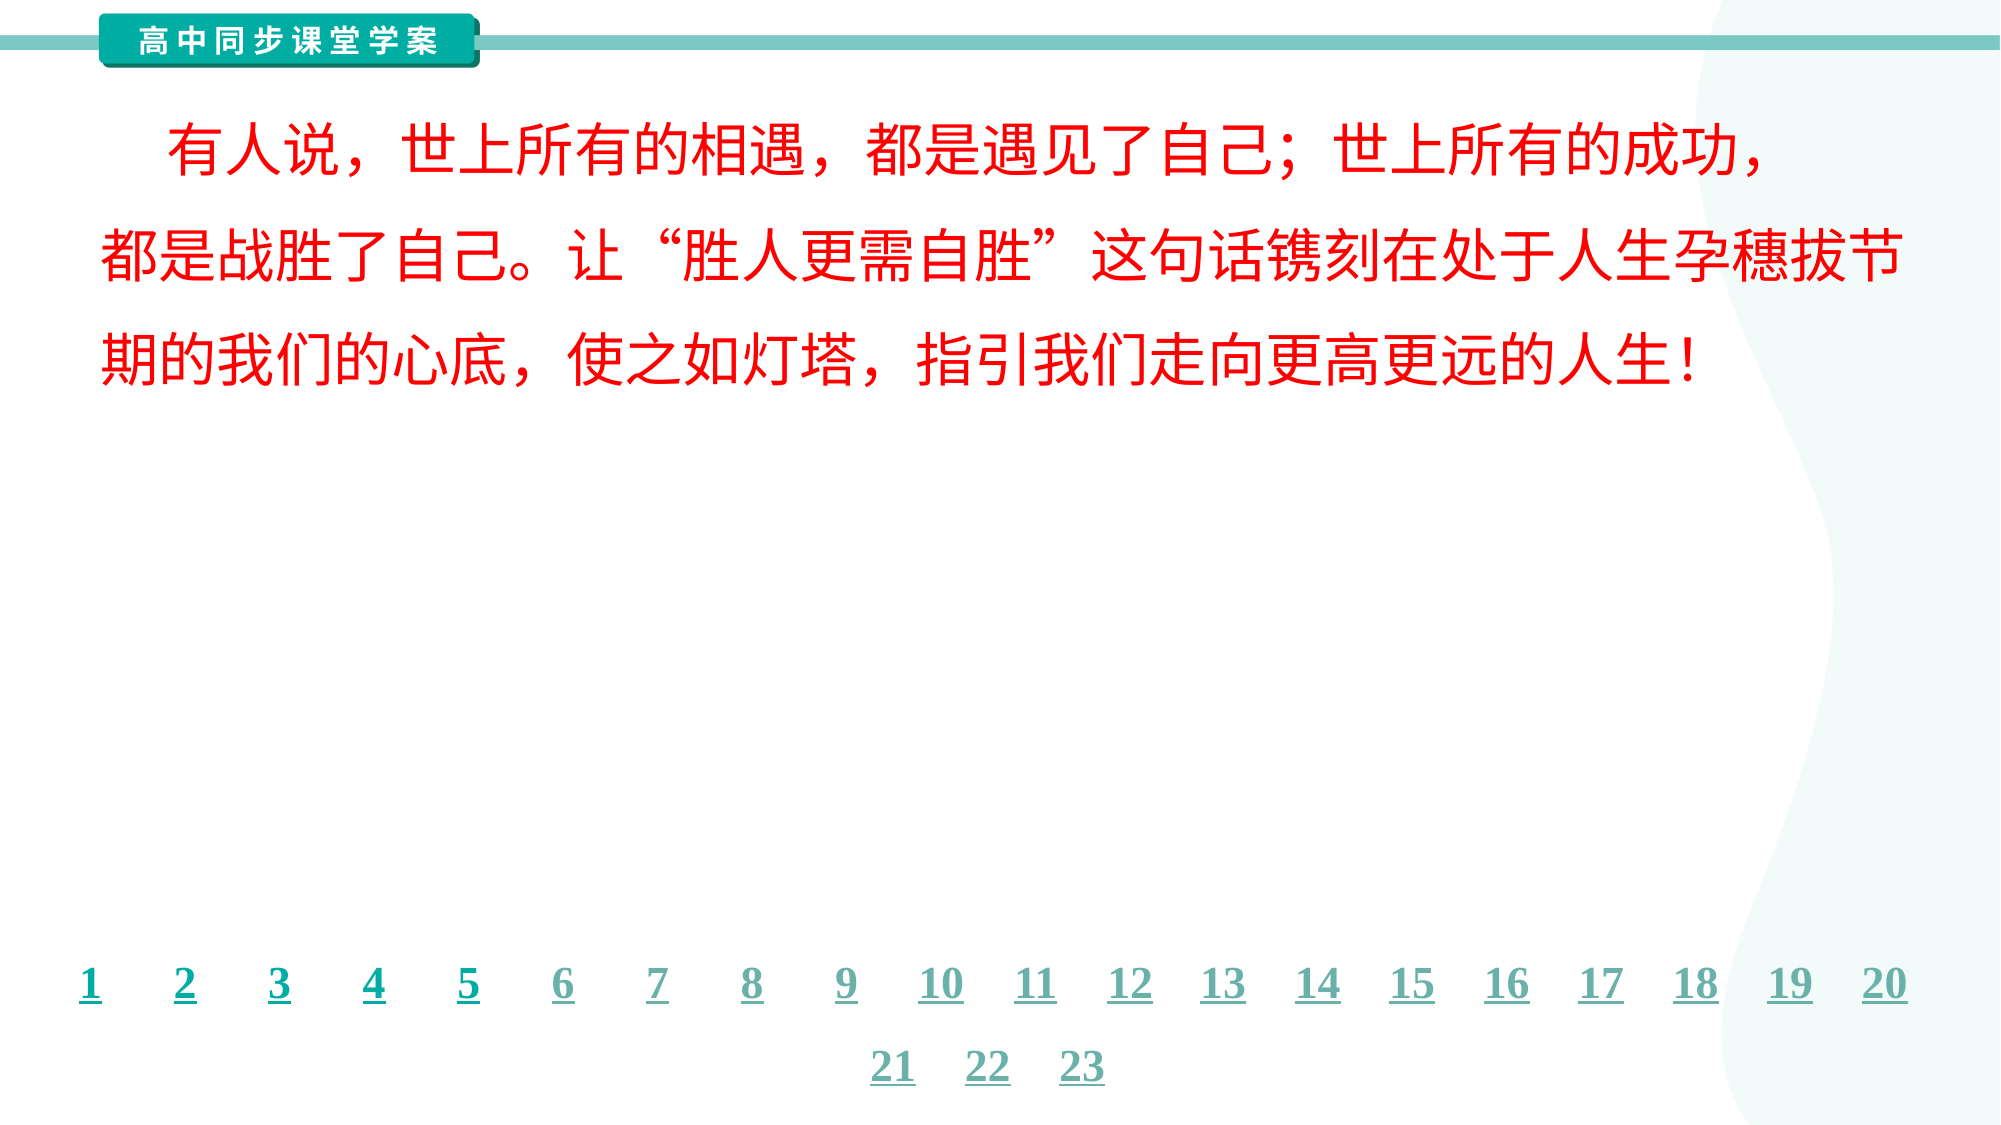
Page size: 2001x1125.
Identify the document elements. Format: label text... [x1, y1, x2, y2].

picture [0, 0, 2000, 1125]
text_box 有人说，世上所有的相遇，都是遇见了自己；世上所有的成功， 都是战胜了自己。让“胜人更需自胜”这句话镌刻在处于人生孕穗拔节 期的我们的心底，使之如灯塔，指引我们走向更高更远的人生！ [100, 76, 1899, 383]
